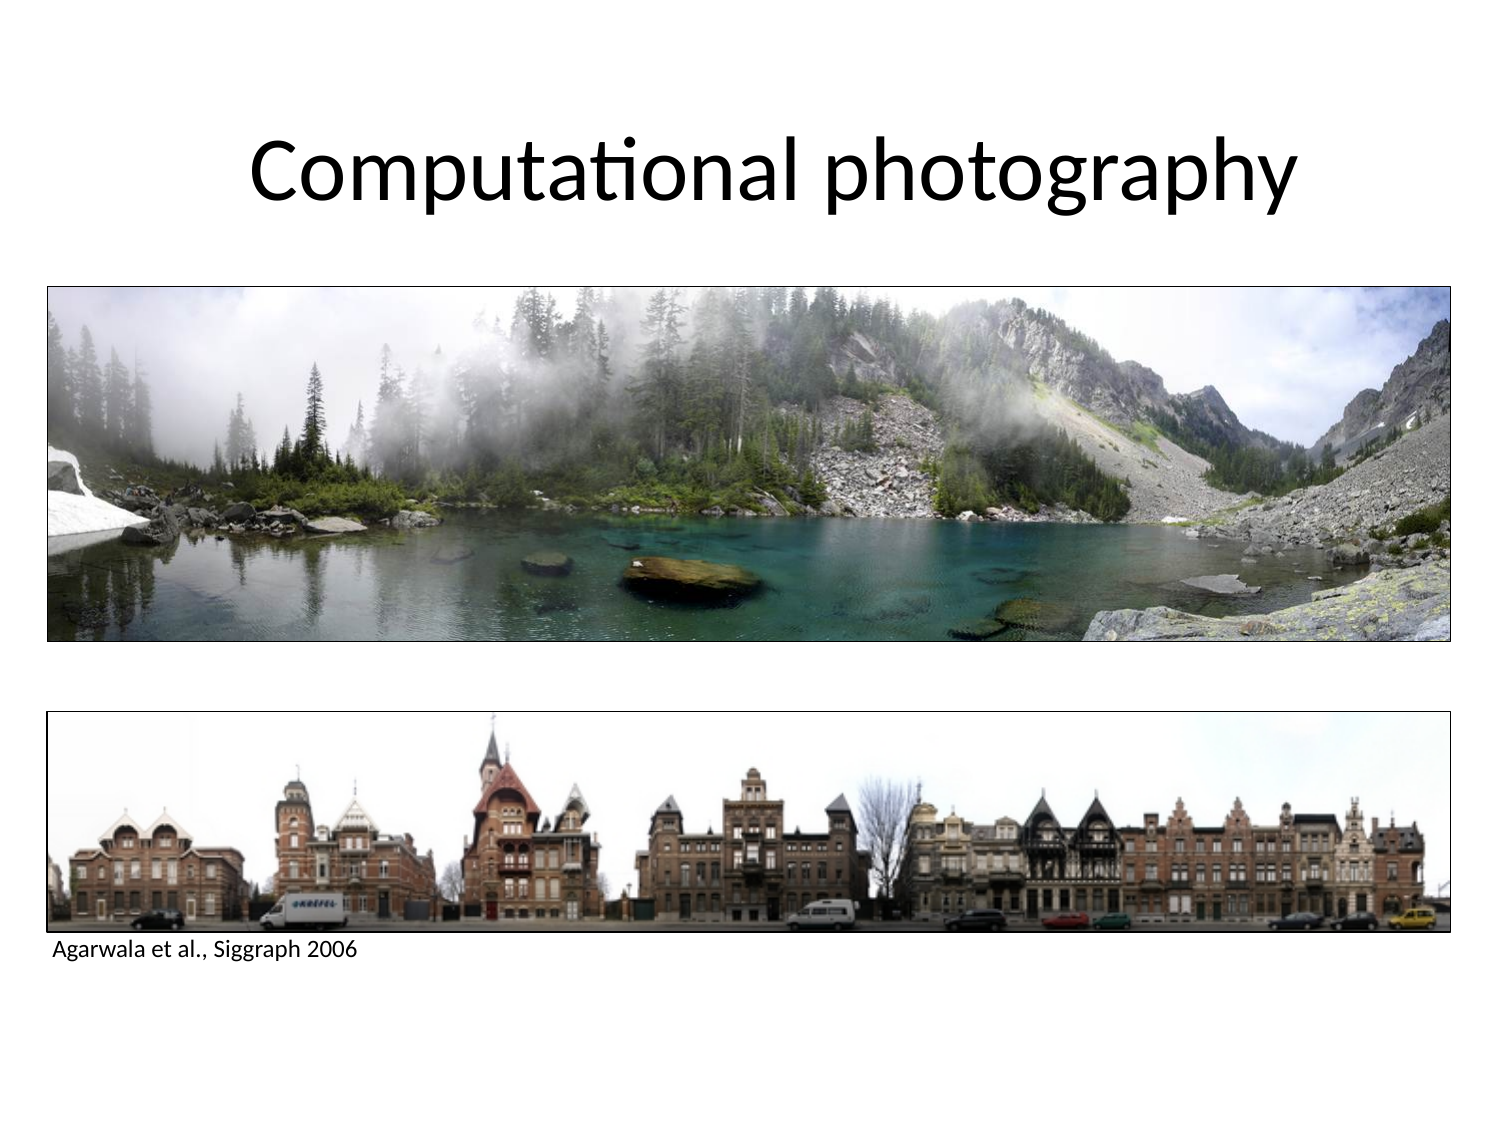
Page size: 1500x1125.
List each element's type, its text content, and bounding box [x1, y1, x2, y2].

text_box Computational photography [99, 70, 1450, 258]
picture [47, 712, 1451, 932]
picture [47, 287, 1451, 642]
text_box Agarwala et al., Siggraph 2006 [37, 924, 578, 970]
